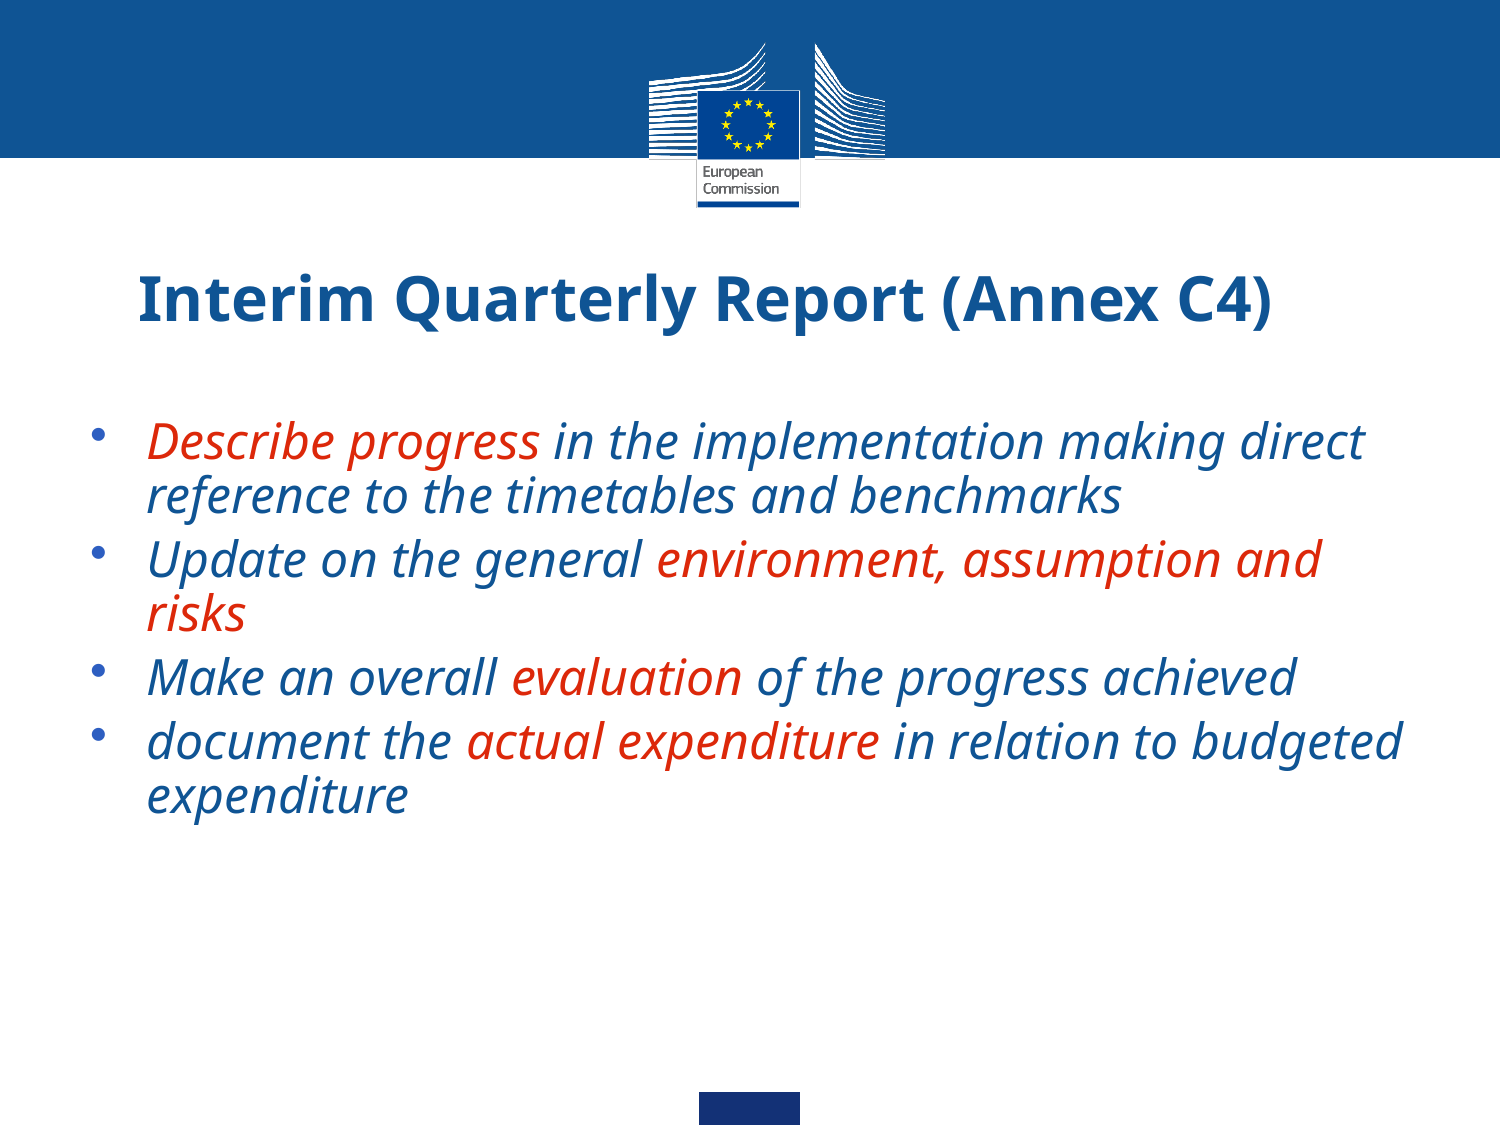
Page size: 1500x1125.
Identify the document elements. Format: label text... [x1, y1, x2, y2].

title Interim Quarterly Report (Annex C4) [64, 219, 1415, 374]
picture [649, 42, 885, 208]
list Describe progress in the implementation making direct reference to the timetables and benchmarks Update on the general environment, assumption and risks Make an overall evaluation of the progress achieved document the actual expenditure in relation to budgeted expenditure [75, 408, 1425, 988]
